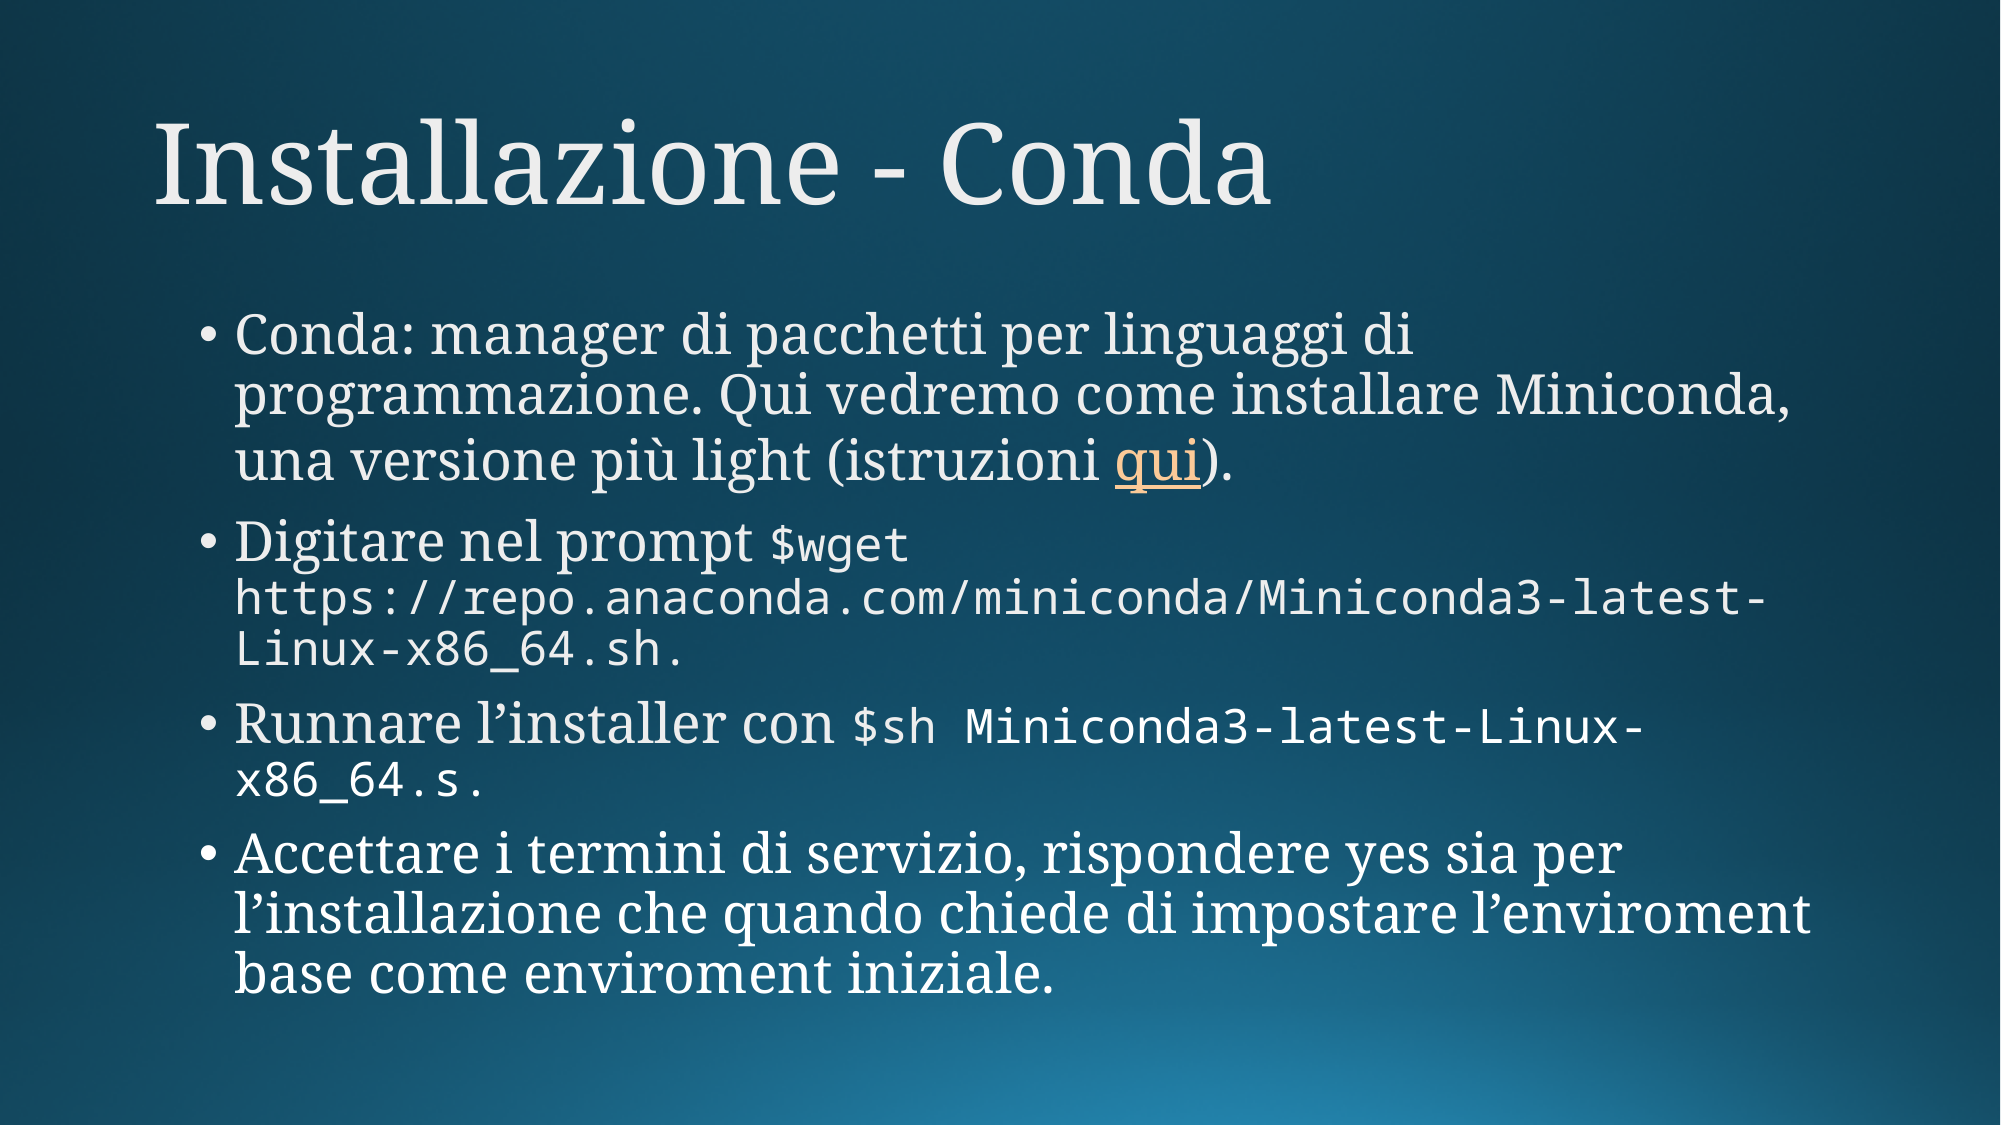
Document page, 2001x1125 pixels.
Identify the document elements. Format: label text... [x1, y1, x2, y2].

list Conda: manager di pacchetti per linguaggi di programmazione. Qui vedremo come installare Miniconda, una versione più light (istruzioni qui). Digitare nel prompt $wget https://repo.anaconda.com/miniconda/Miniconda3-latest-Linux-x86_64.sh. Runnare l’installer con $sh Miniconda3-latest-Linux-x86_64.s. Accettare i termini di servizio, rispondere yes sia per l’installazione che quando chiede di impostare l’enviroment base come enviroment iniziale. [183, 299, 1863, 1014]
title Installazione - Conda [137, 59, 1863, 278]
picture [0, 0, 2001, 1125]
